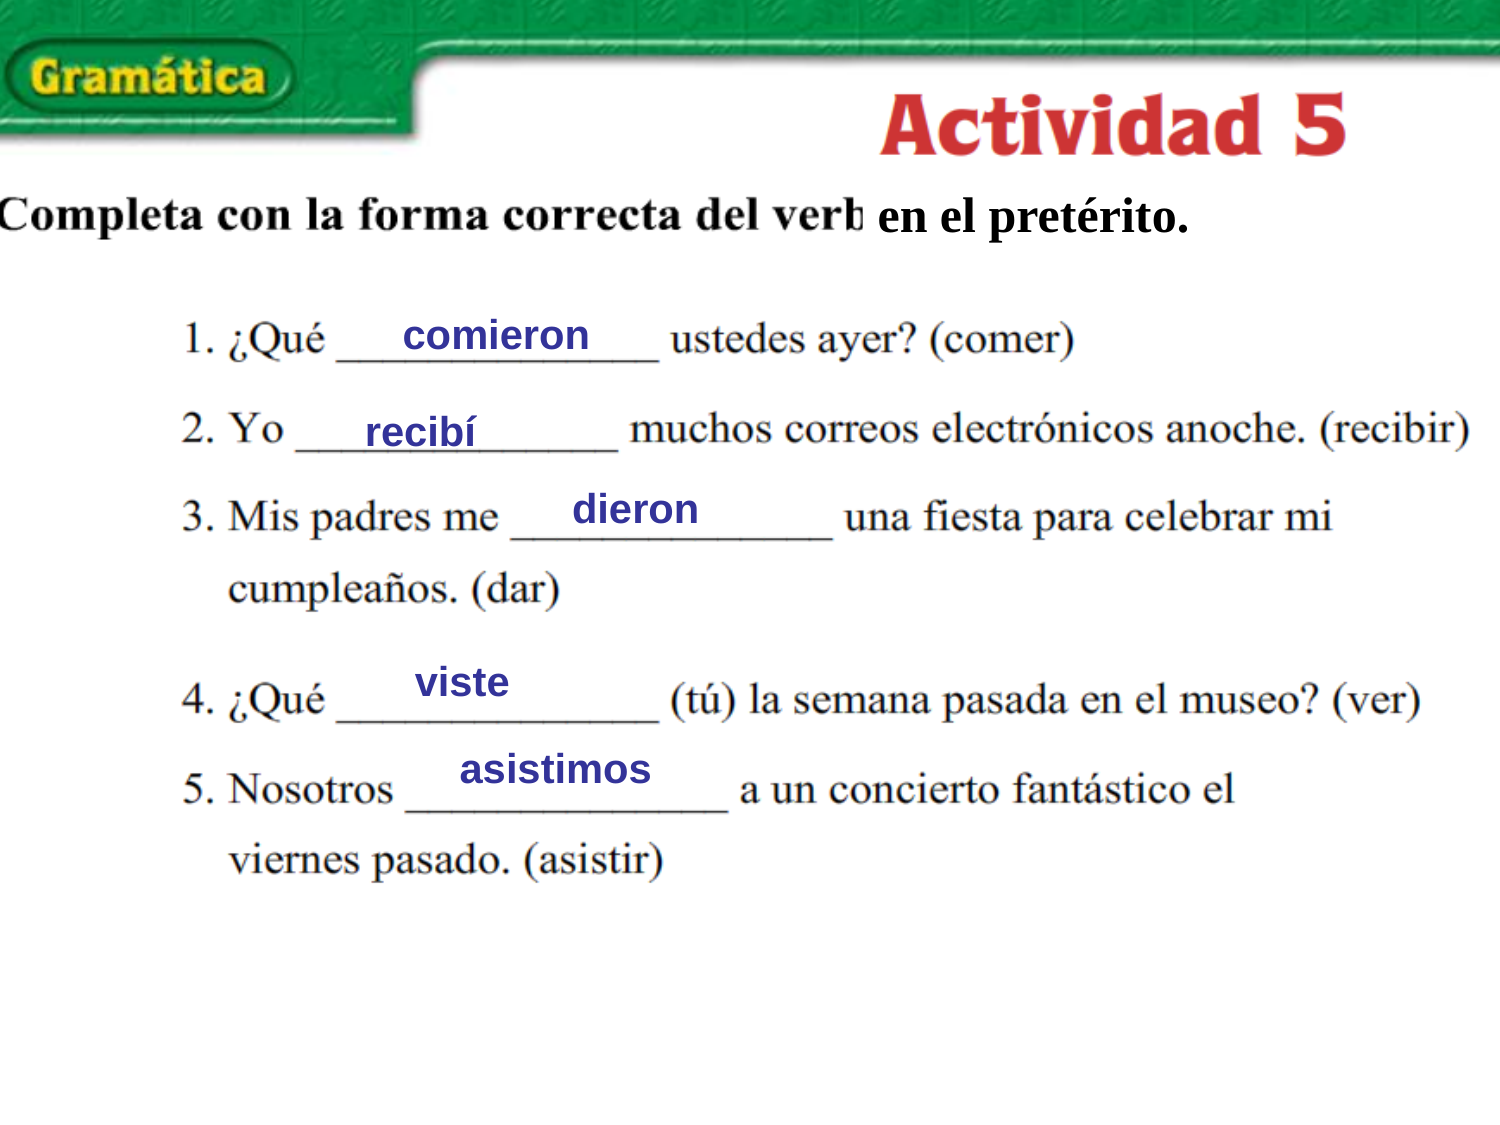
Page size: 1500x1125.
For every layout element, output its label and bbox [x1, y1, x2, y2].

picture [0, 0, 1500, 946]
